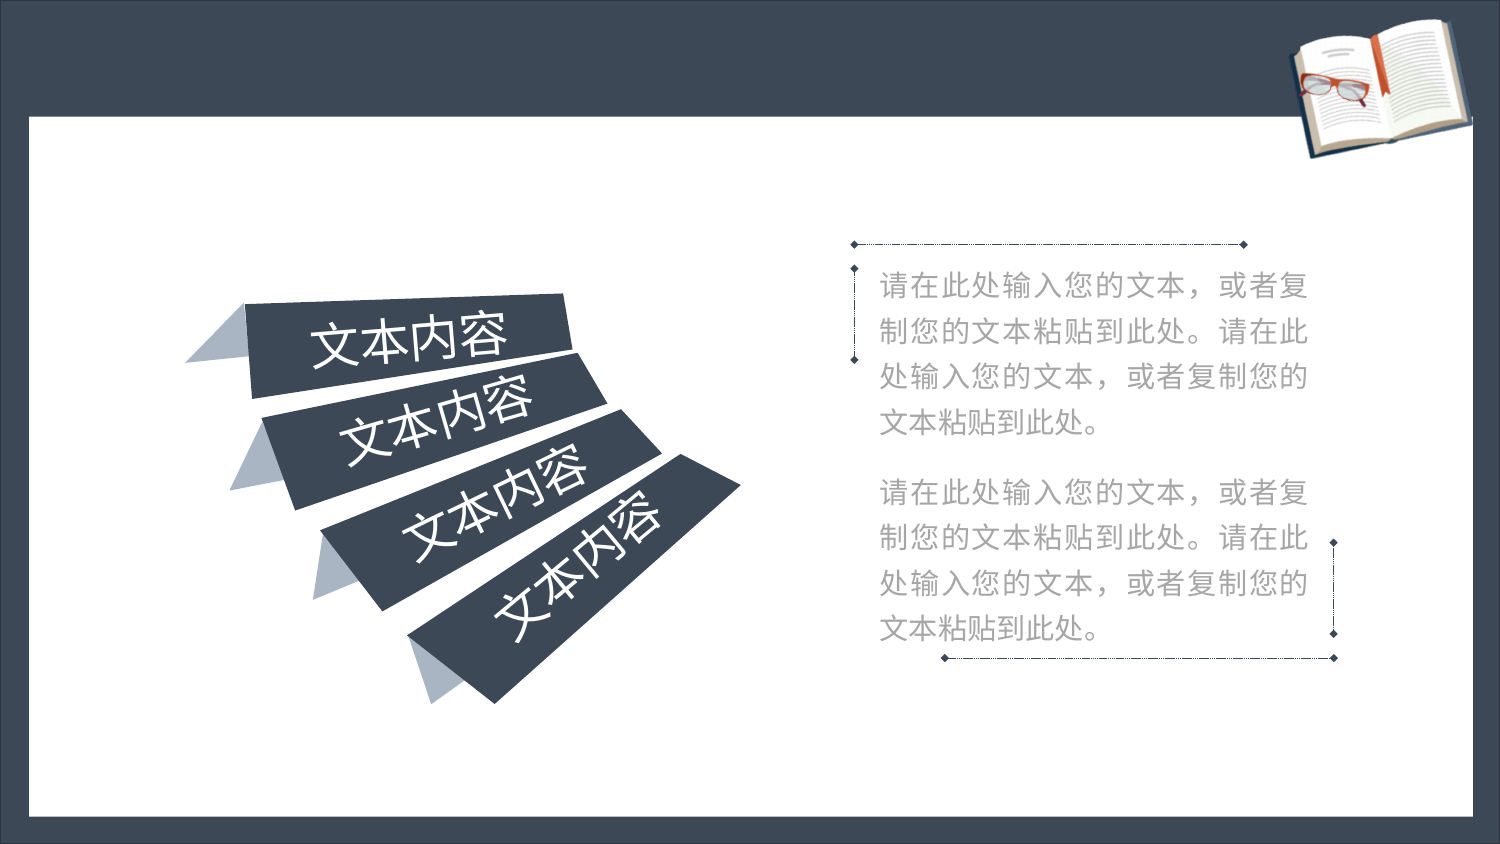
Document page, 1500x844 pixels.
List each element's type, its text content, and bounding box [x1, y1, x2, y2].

picture [1259, 0, 1500, 204]
text_box 请在此处输入您的文本，或者复制您的文本粘贴到此处。请在此处输入您的文本，或者复制您的文本粘贴到此处。 请在此处输入您的文本，或者复制您的文本粘贴到此处。请在此处输入您的文本，或者复制您的文本粘贴到此处。 [864, 256, 1325, 647]
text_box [185, 290, 754, 704]
